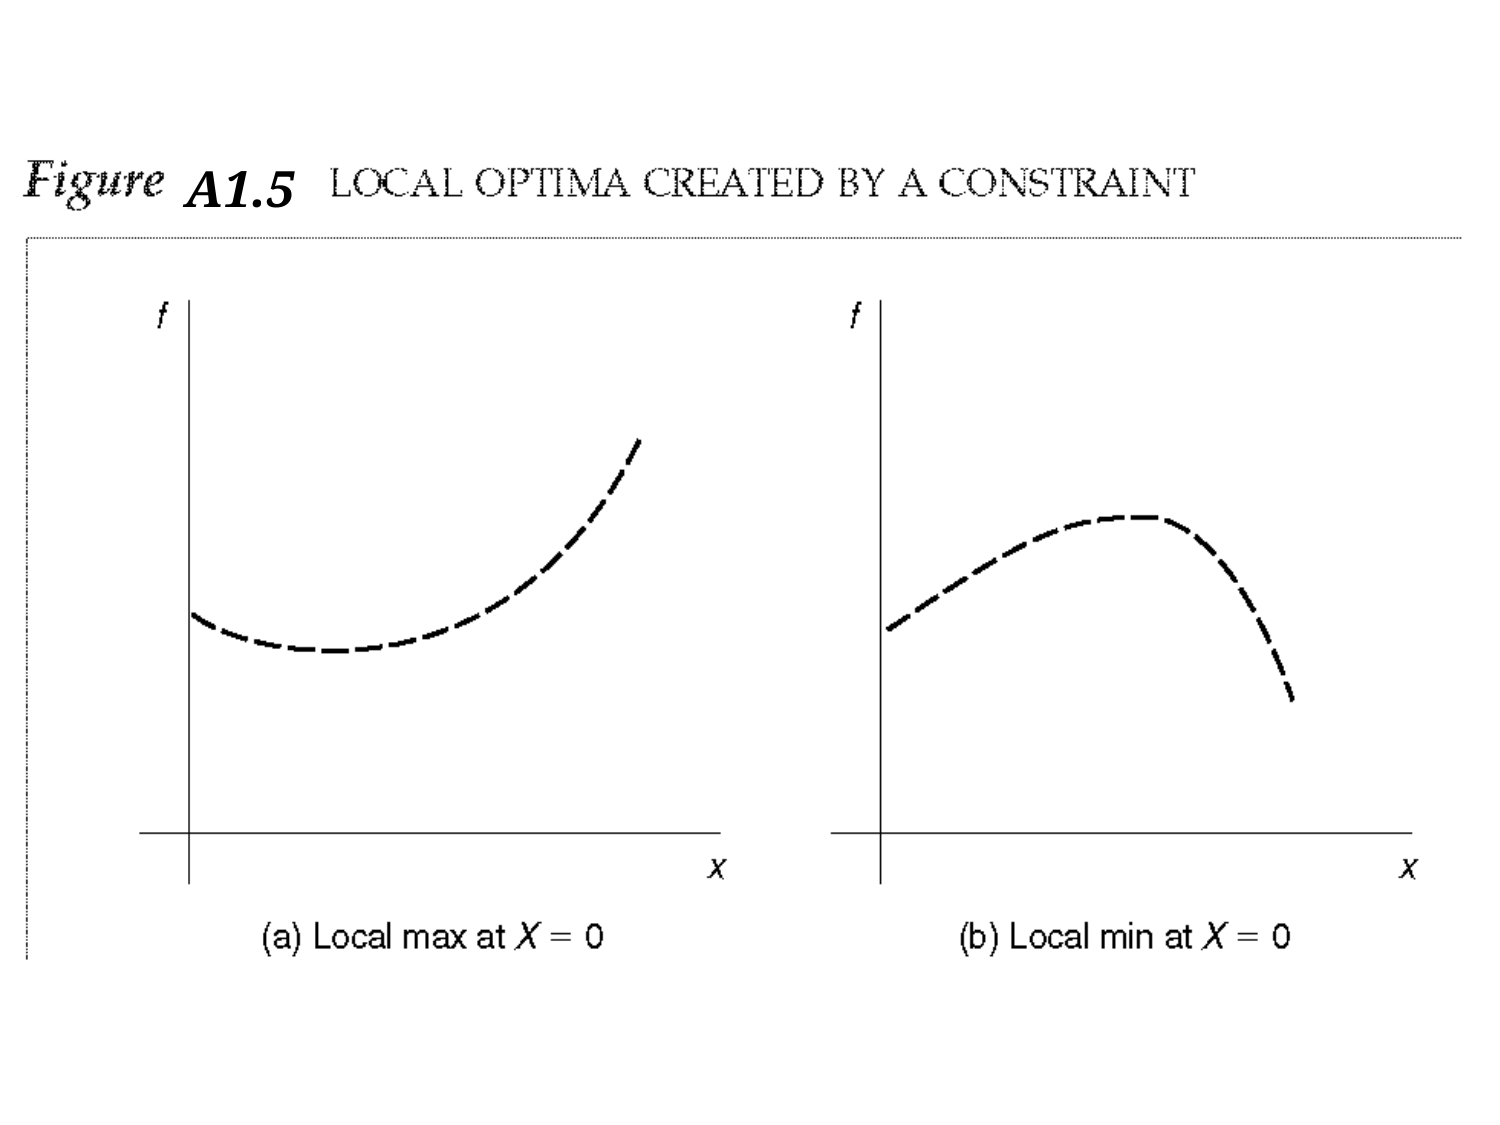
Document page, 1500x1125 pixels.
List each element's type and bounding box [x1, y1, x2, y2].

picture [8, 137, 1463, 963]
